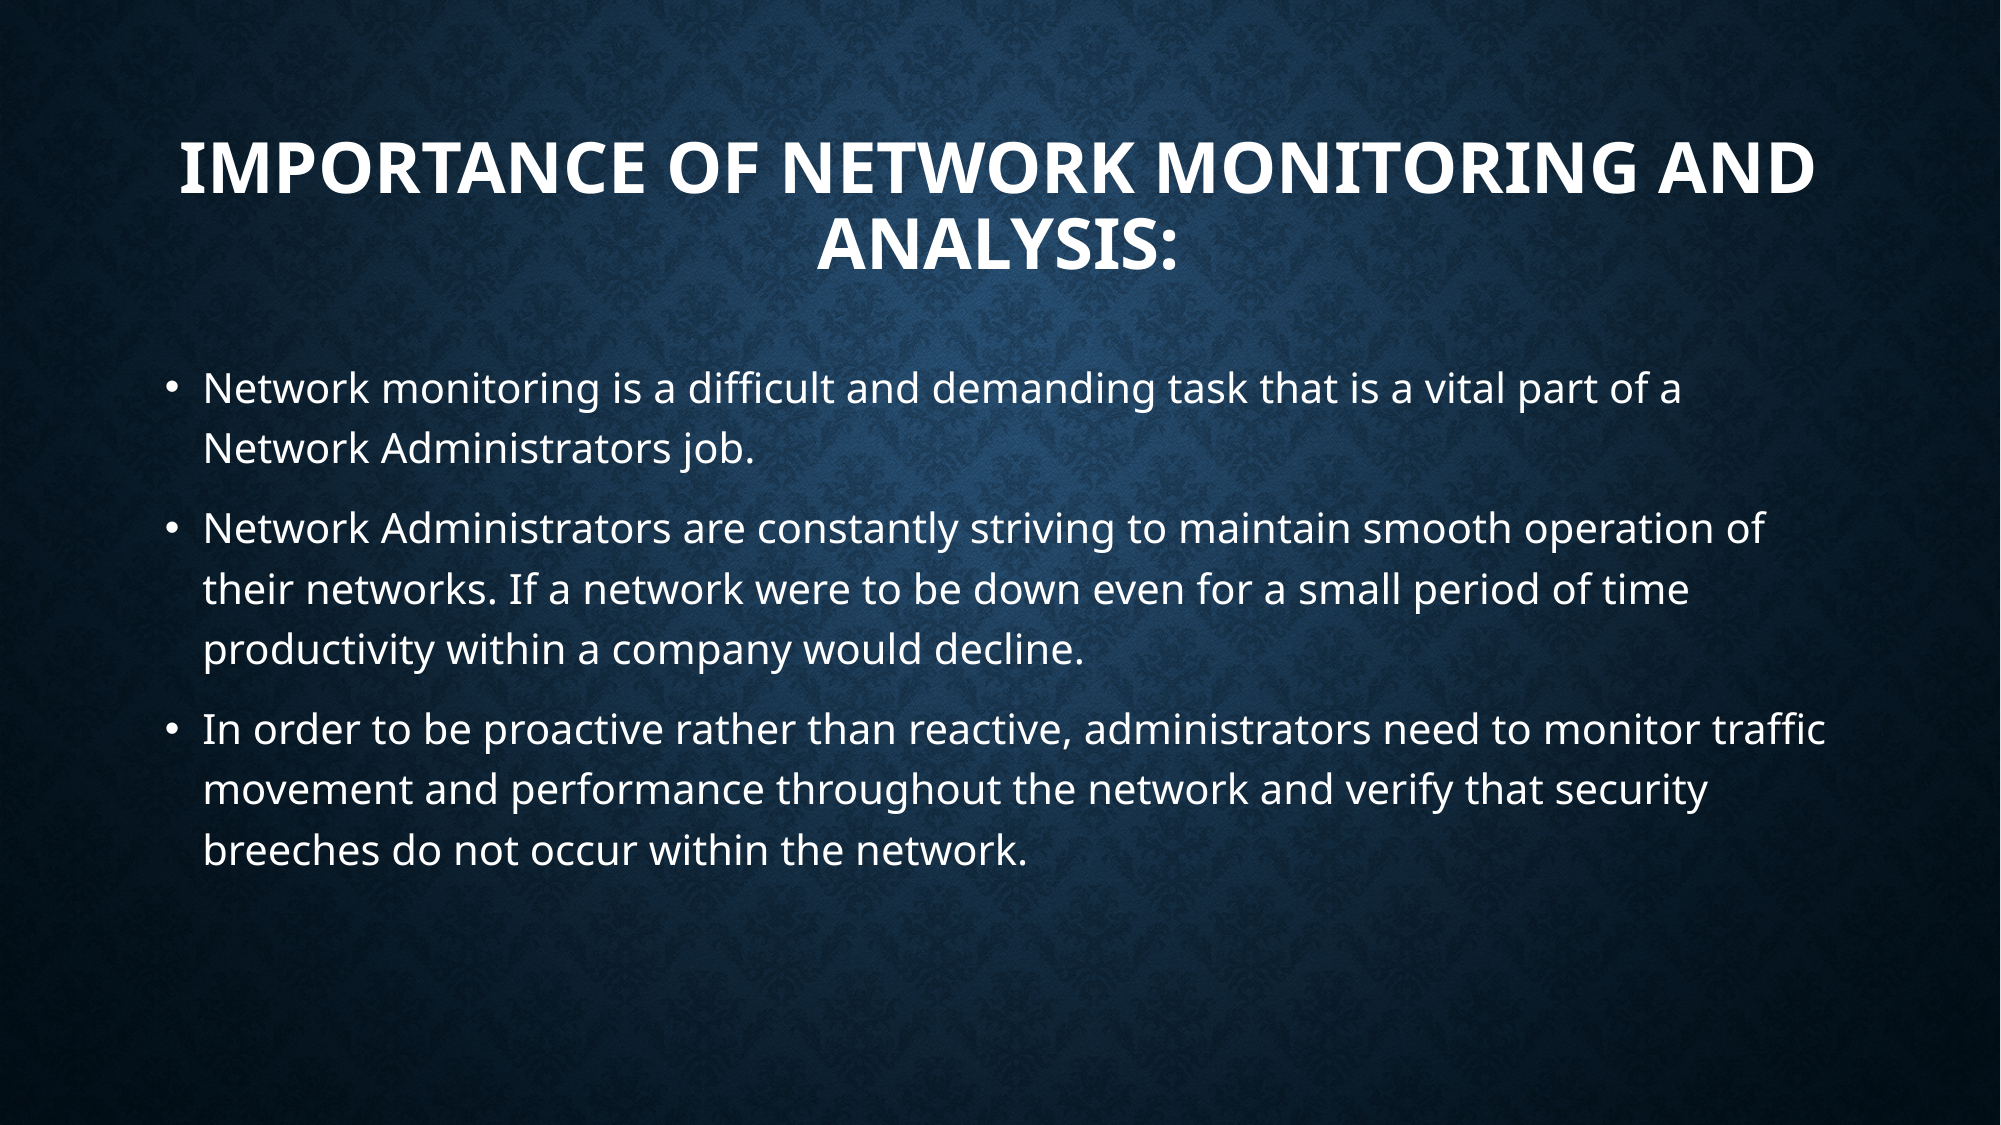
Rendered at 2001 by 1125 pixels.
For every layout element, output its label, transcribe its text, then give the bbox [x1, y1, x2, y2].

list Network monitoring is a difficult and demanding task that is a vital part of a Network Administrators job. Network Administrators are constantly striving to maintain smooth operation of their networks. If a network were to be down even for a small period of time productivity within a company would decline. In order to be proactive rather than reactive, administrators need to monitor traffic movement and performance throughout the network and verify that security breeches do not occur within the network. [149, 343, 1849, 950]
title Importance of Network Monitoring and Analysis: [149, 99, 1849, 318]
